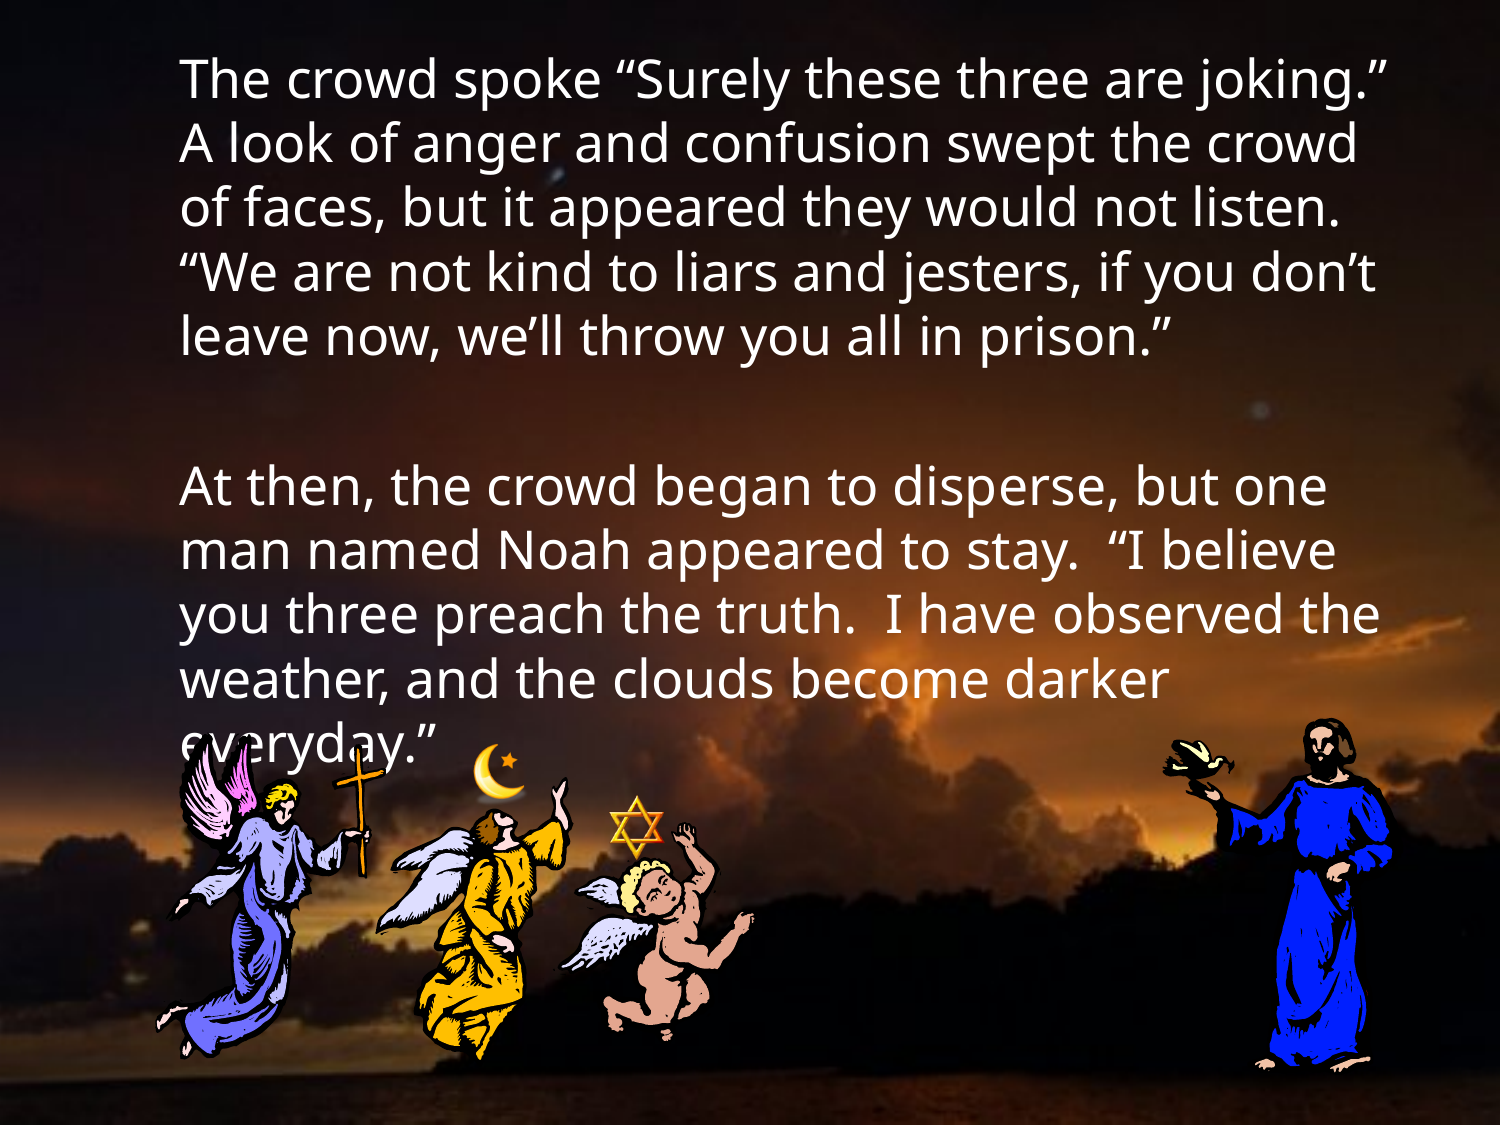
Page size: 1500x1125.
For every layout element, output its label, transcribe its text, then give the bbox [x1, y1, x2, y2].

picture [0, 0, 1500, 1125]
list The crowd spoke “Surely these three are joking.” A look of anger and confusion swept the crowd of faces, but it appeared they would not listen. “We are not kind to liars and jesters, if you don’t leave now, we’ll throw you all in prison.” At then, the crowd began to disperse, but one man named Noah appeared to stay. “I believe you three preach the truth. I have observed the weather, and the clouds become darker everyday.” [75, 37, 1425, 788]
